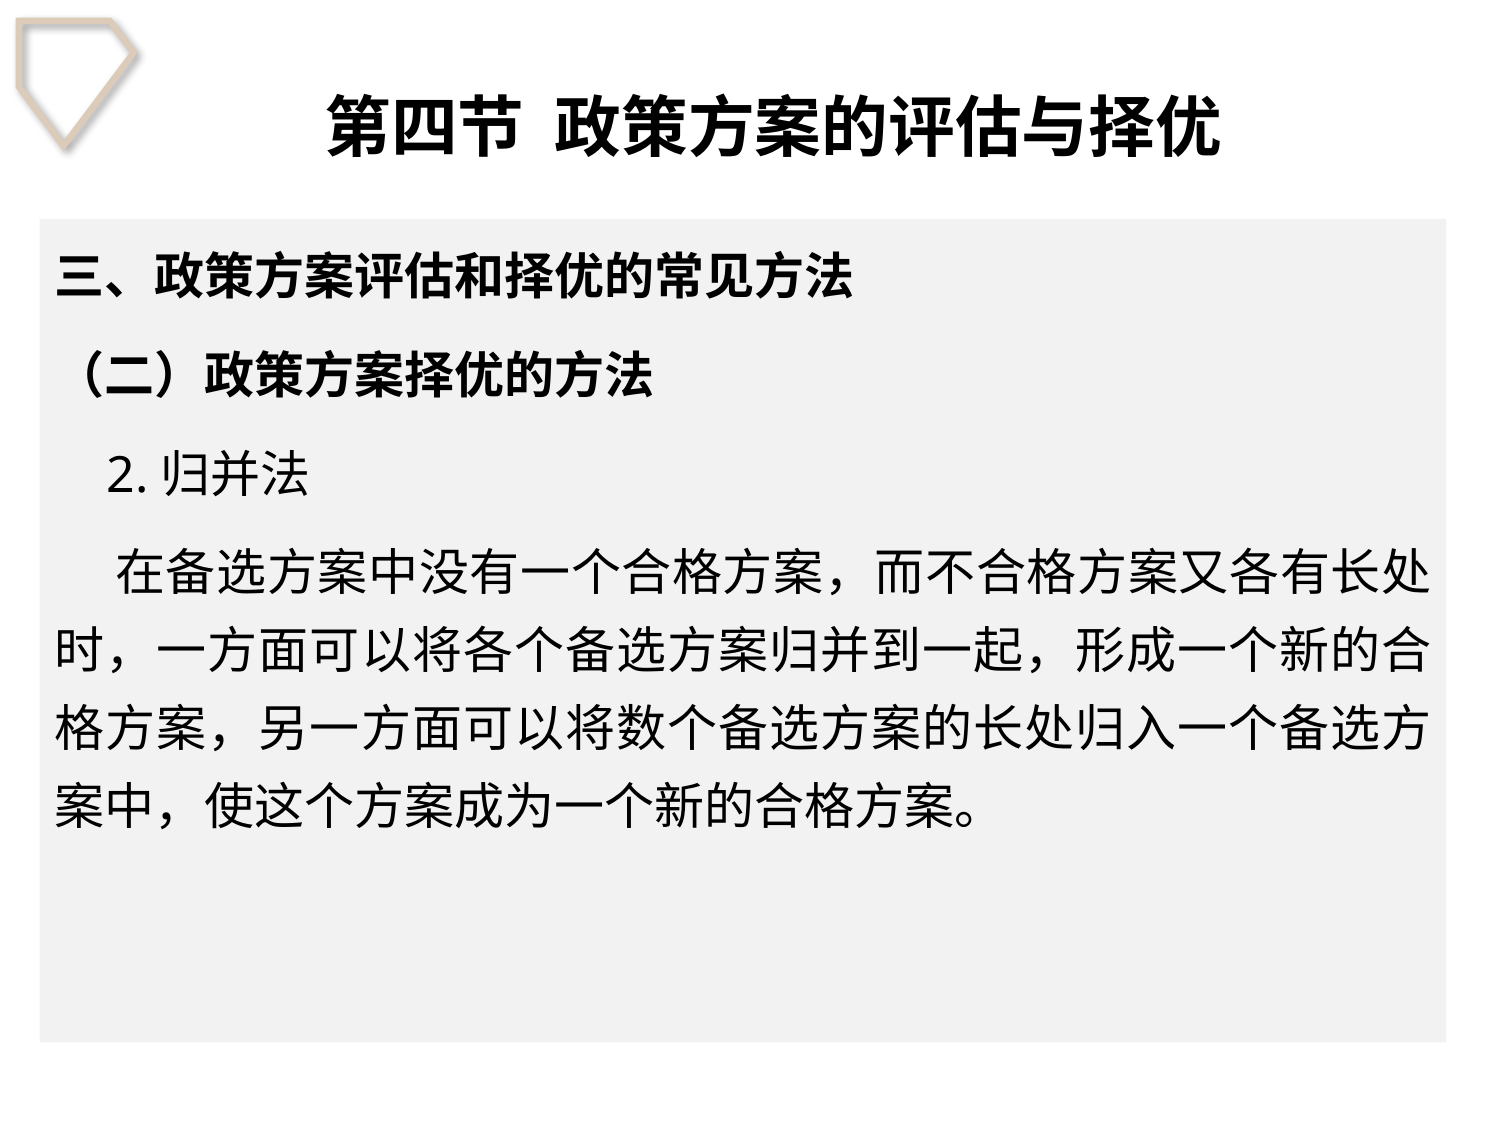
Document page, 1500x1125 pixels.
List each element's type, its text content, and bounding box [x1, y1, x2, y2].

list 三、政策方案评估和择优的常见方法 （二）政策方案择优的方法 2.归并法 在备选方案中没有一个合格方案，而不合格方案又各有长处时，一方面可以将各个备选方案归并到一起，形成一个新的合格方案，另一方面可以将数个备选方案的长处归入一个备选方案中，使这个方案成为一个新的合格方案。 [39, 218, 1447, 1043]
title 第四节 政策方案的评估与择优 [125, 59, 1423, 200]
